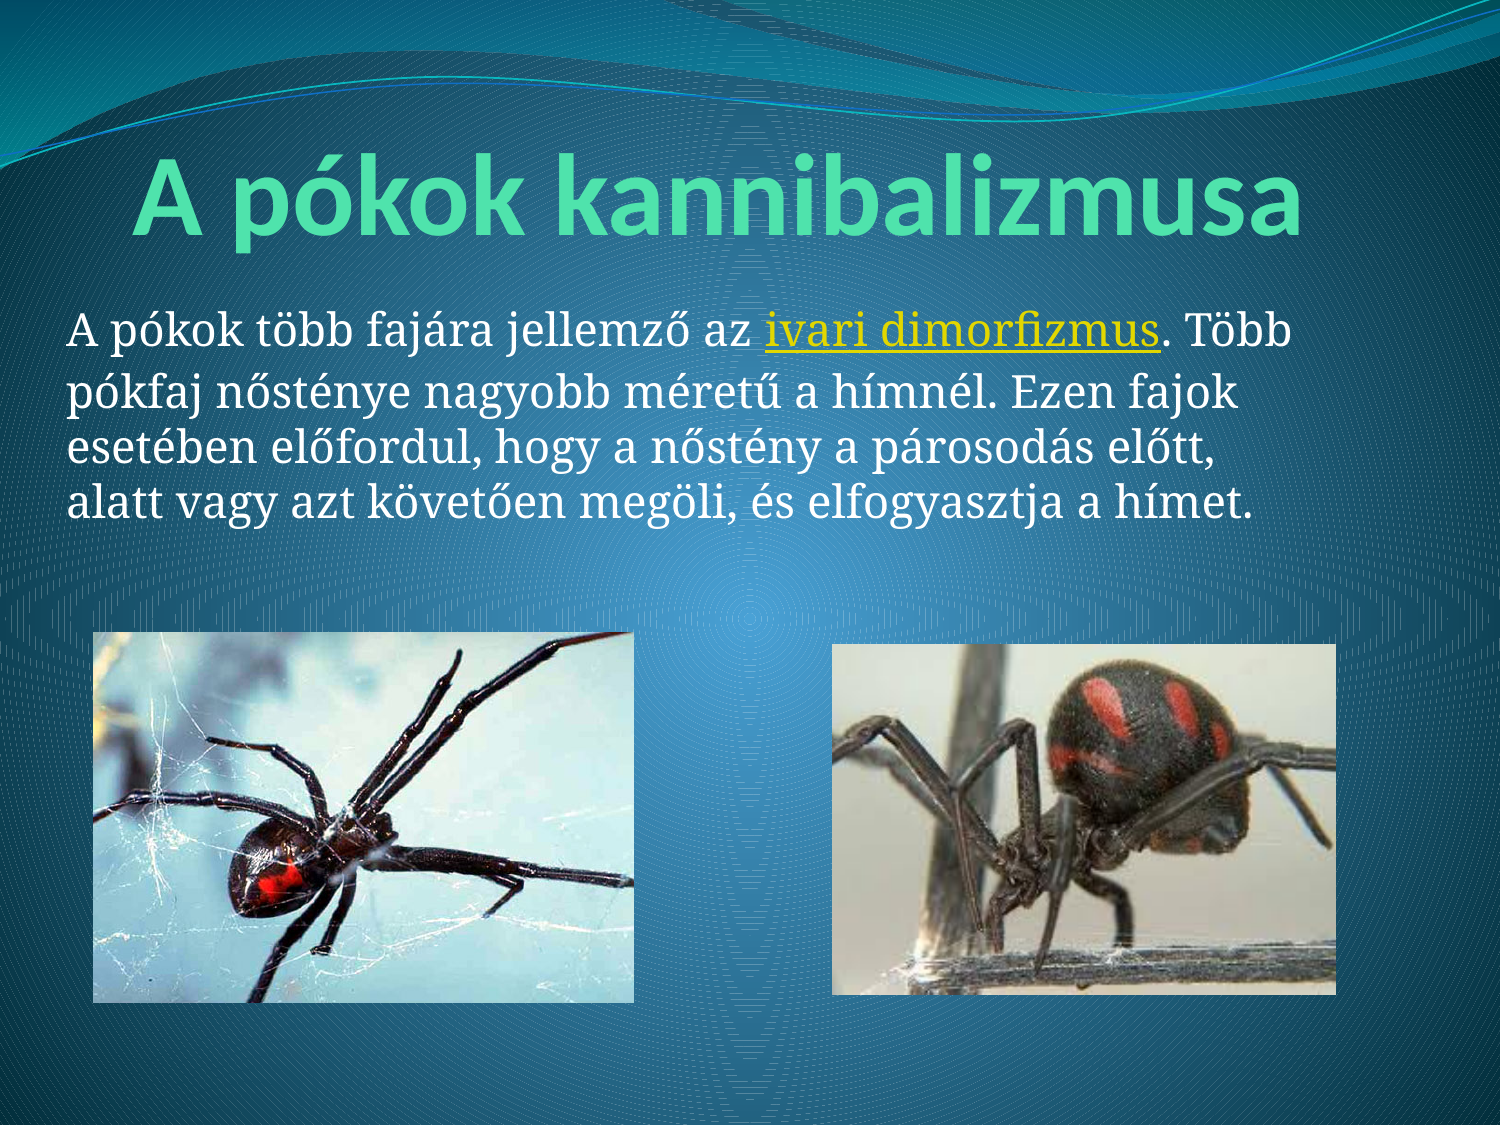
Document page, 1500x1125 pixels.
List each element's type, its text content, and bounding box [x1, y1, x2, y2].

list A pókok több fajára jellemző az ivari dimorfizmus. Több pókfaj nősténye nagyobb méretű a hímnél. Ezen fajok esetében előfordul, hogy a nőstény a párosodás előtt, alatt vagy azt követően megöli, és elfogyasztja a hímet. [58, 292, 1334, 563]
picture [93, 632, 634, 1003]
picture [831, 644, 1337, 996]
title A pókok kannibalizmusa [82, 35, 1357, 259]
